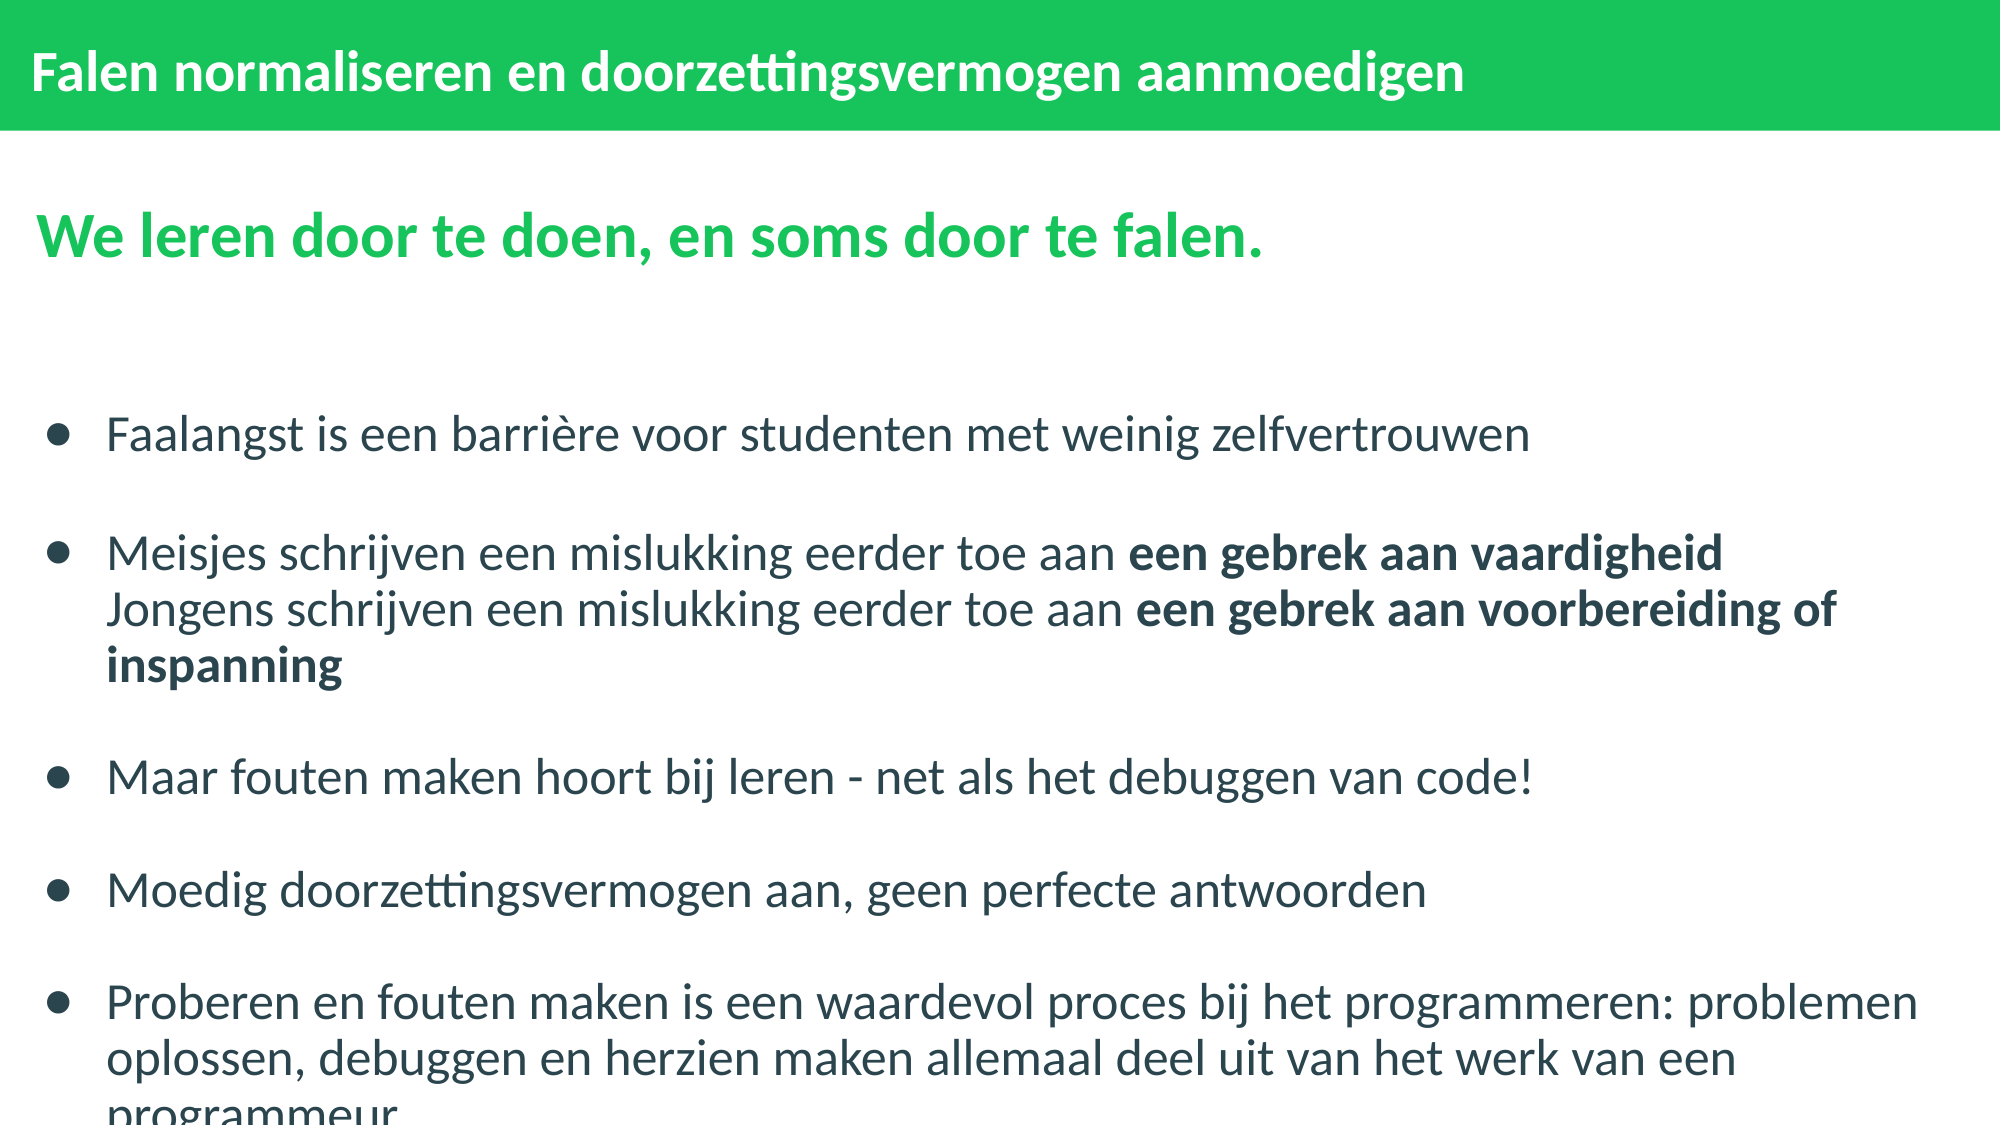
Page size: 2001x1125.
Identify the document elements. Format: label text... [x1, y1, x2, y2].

list Faalangst is een barrière voor studenten met weinig zelfvertrouwen Meisjes schrijven een mislukking eerder toe aan een gebrek aan vaardigheid Jongens schrijven een mislukking eerder toe aan een gebrek aan voorbereiding of inspanning Maar fouten maken hoort bij leren - net als het debuggen van code! Moedig doorzettingsvermogen aan, geen perfecte antwoorden Proberen en fouten maken is een waardevol proces bij het programmeren: problemen oplossen, debuggen en herzien maken allemaal deel uit van het werk van een programmeur. [16, 398, 1935, 1059]
title Falen normaliseren en doorzettingsvermogen aanmoedigen [16, 13, 1976, 131]
list We leren door te doen, en soms door te falen. [0, 191, 1944, 282]
